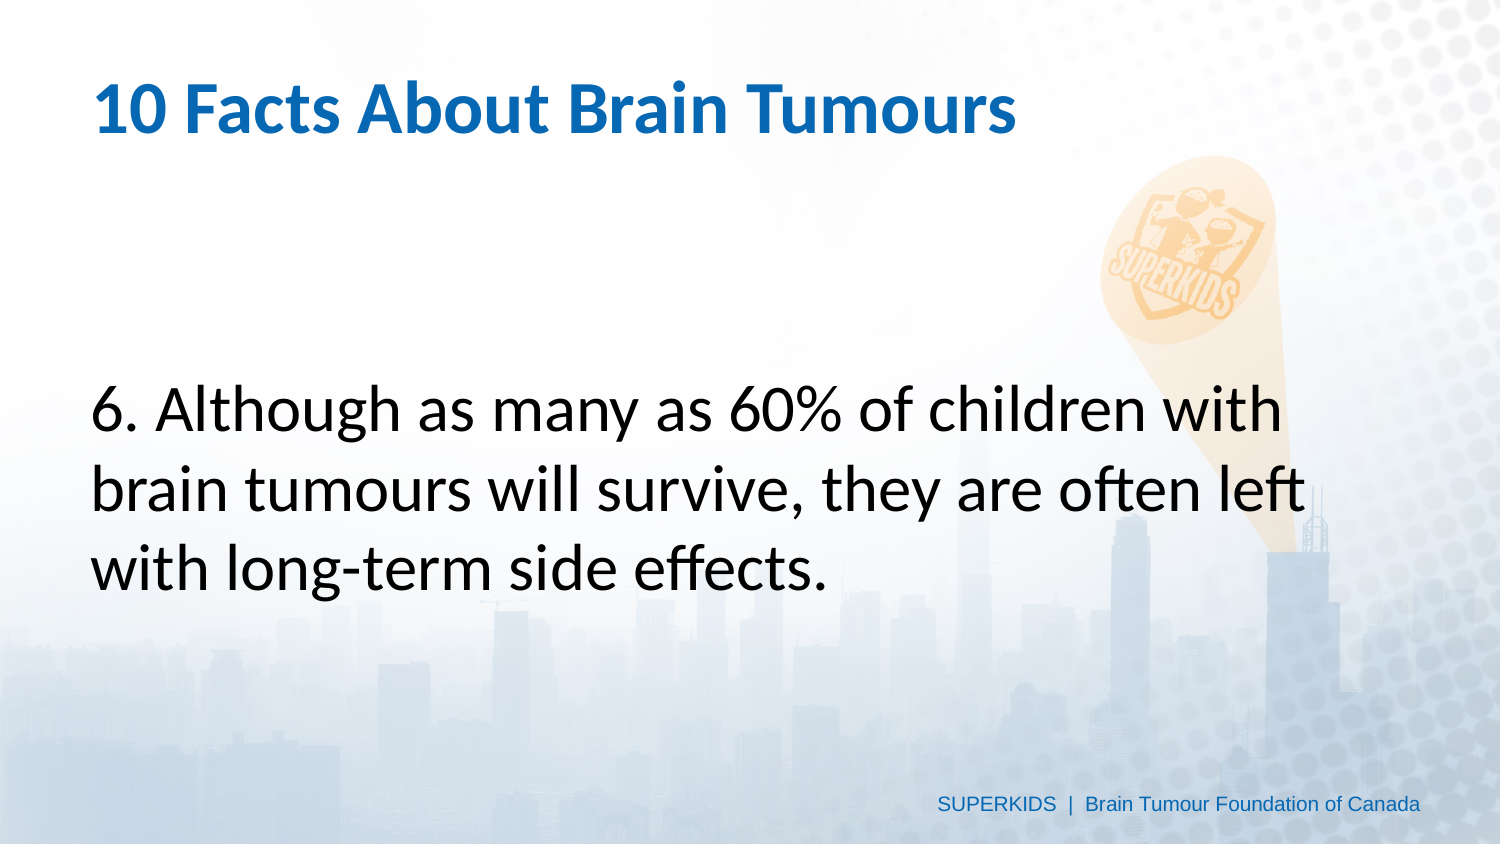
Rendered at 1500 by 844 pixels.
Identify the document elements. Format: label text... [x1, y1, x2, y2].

picture [0, 0, 1500, 844]
title 10 Facts About Brain Tumours [76, 33, 1426, 175]
list 6. Although as many as 60% of children with brain tumours will survive, they are often left with long-term side effects. [74, 196, 1426, 754]
